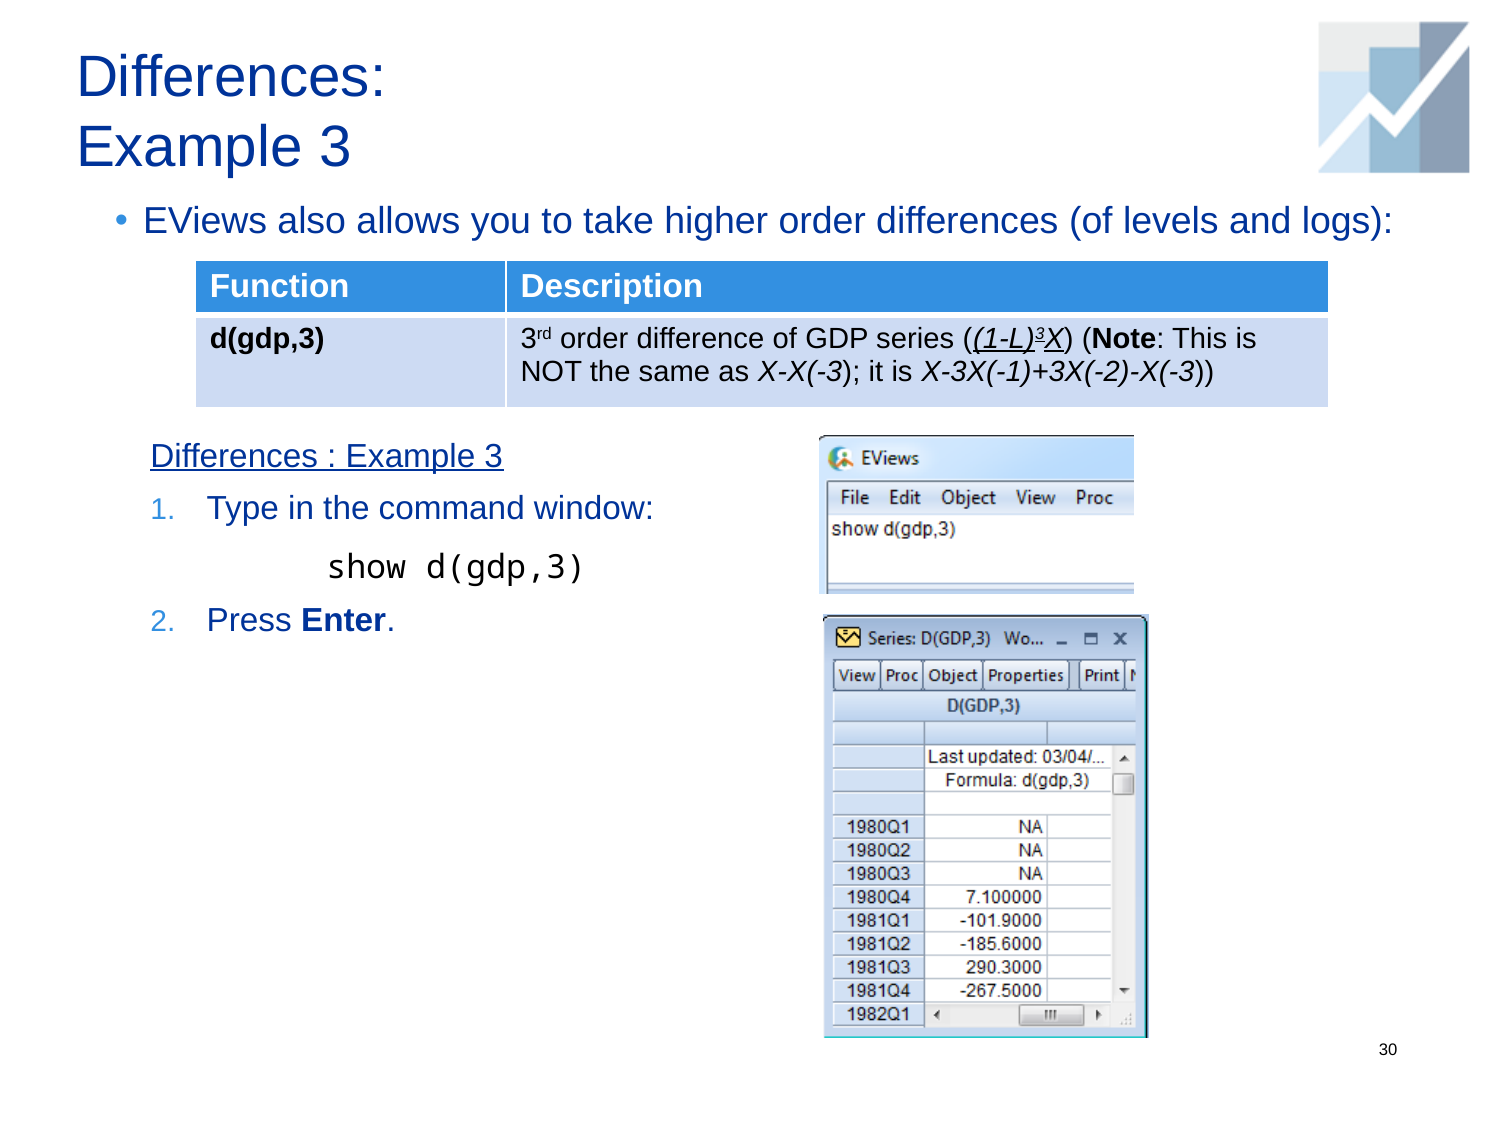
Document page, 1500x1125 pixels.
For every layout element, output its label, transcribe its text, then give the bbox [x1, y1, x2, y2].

text_box Differences : Example 3 Type in the command window: show d(gdp,3) Press Enter. [135, 426, 777, 985]
table_header Description [507, 261, 1328, 312]
picture [823, 614, 1149, 1038]
list EViews also allows you to take higher order differences (of levels and logs): [99, 189, 1434, 309]
slide_number 30 [1262, 1015, 1413, 1067]
table_header Function [196, 261, 505, 312]
title Differences: Example 3 [60, 0, 1295, 186]
table_cell d(gdp,3) [196, 318, 505, 407]
table_cell 3rd order difference of GDP series ((1-L)3X) (Note: This is NOT the same as X-X(-3); it is X-3X(-1)+3X(-2)-X(-3)) [507, 318, 1328, 407]
picture [1300, 11, 1479, 181]
picture [819, 435, 1135, 594]
